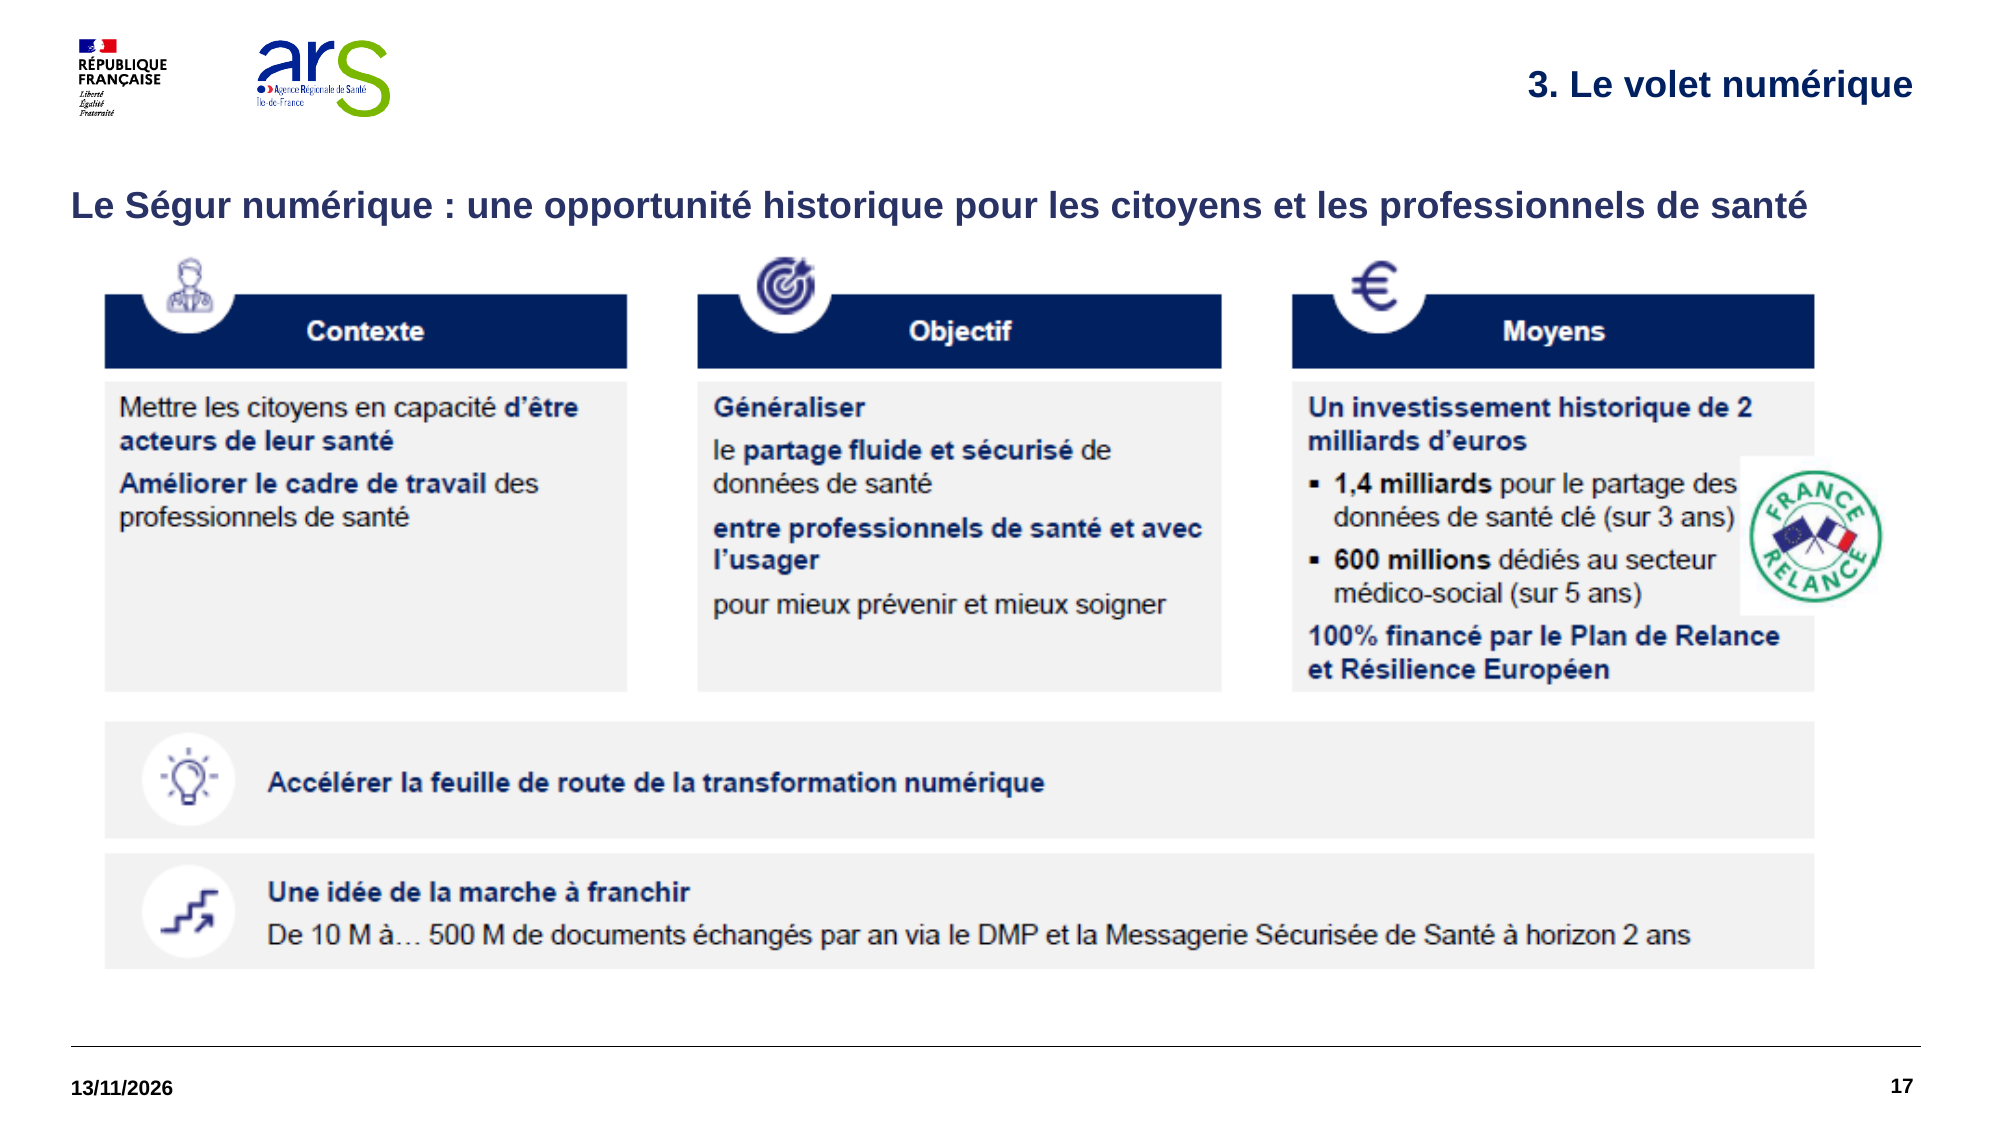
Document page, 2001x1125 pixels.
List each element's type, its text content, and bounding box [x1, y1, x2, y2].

slide_number 17 [1618, 1046, 1914, 1125]
picture [63, 23, 182, 142]
picture [256, 40, 390, 117]
picture [70, 225, 1891, 970]
text_box Le Ségur numérique : une opportunité historique pour les citoyens et les professionnels de santé [70, 180, 1980, 226]
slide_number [70, 1049, 327, 1125]
footer 3. Le volet numérique [627, 42, 1914, 122]
